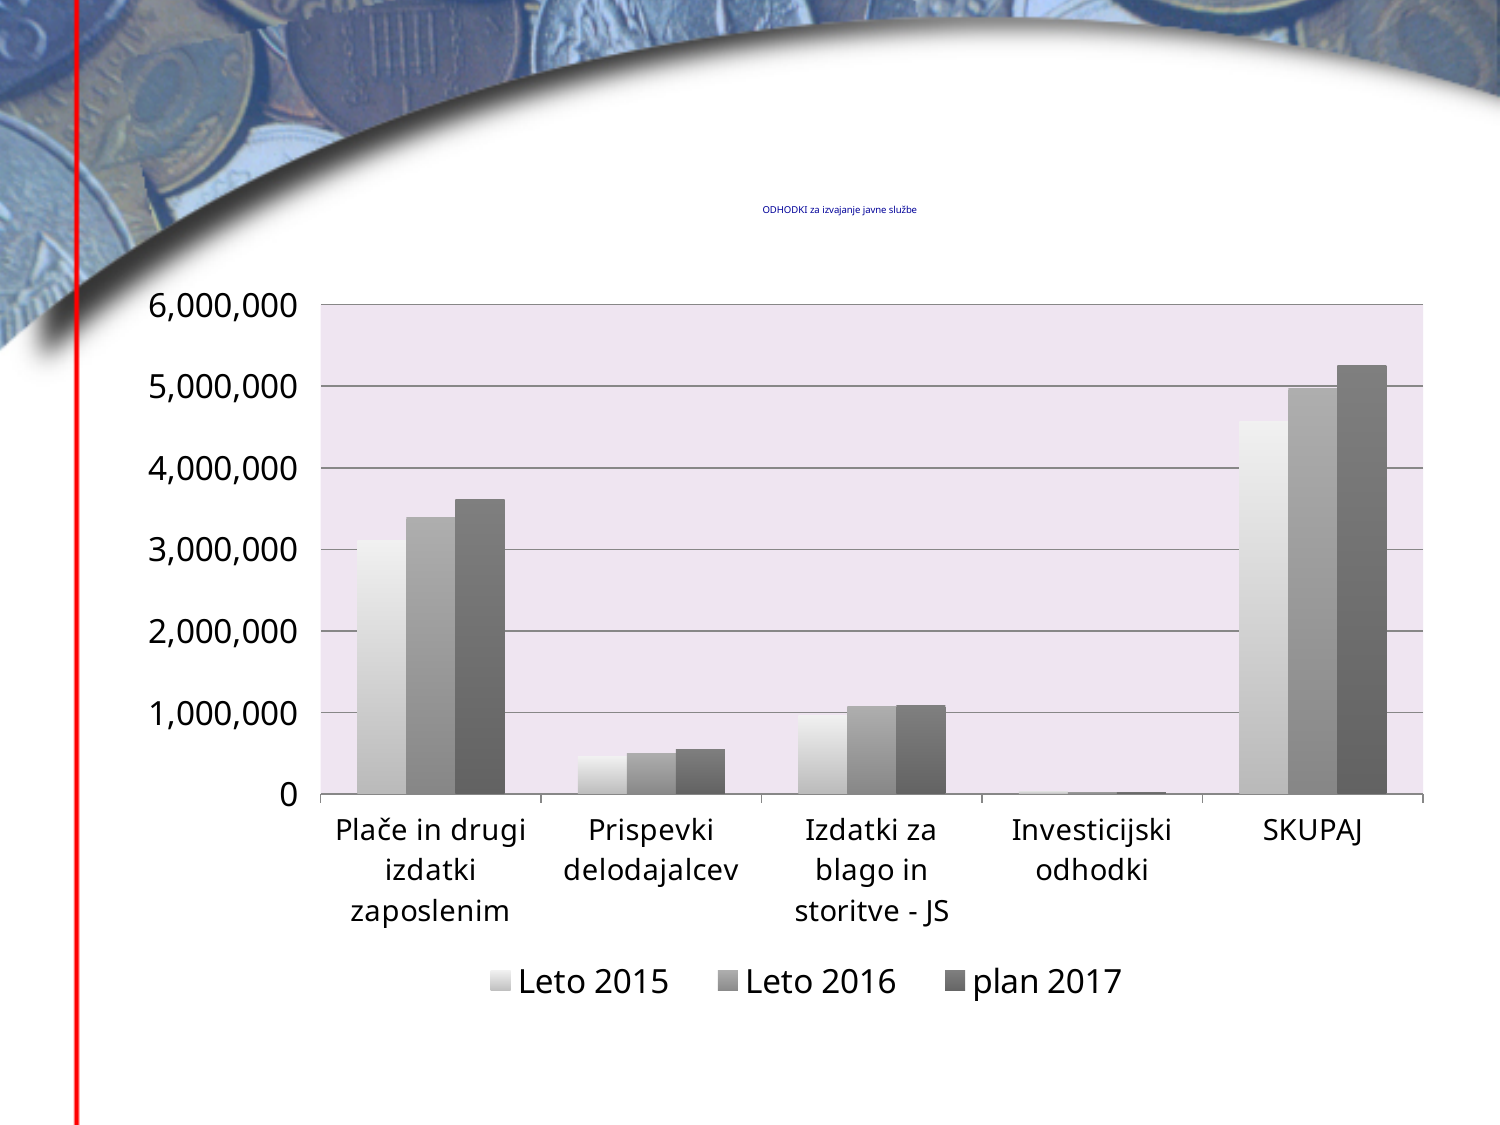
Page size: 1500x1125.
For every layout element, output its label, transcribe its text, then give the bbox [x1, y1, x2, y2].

picture [0, 0, 1500, 1125]
chart [17, 278, 1425, 1125]
title ODHODKI za izvajanje javne službe [289, 184, 1391, 244]
